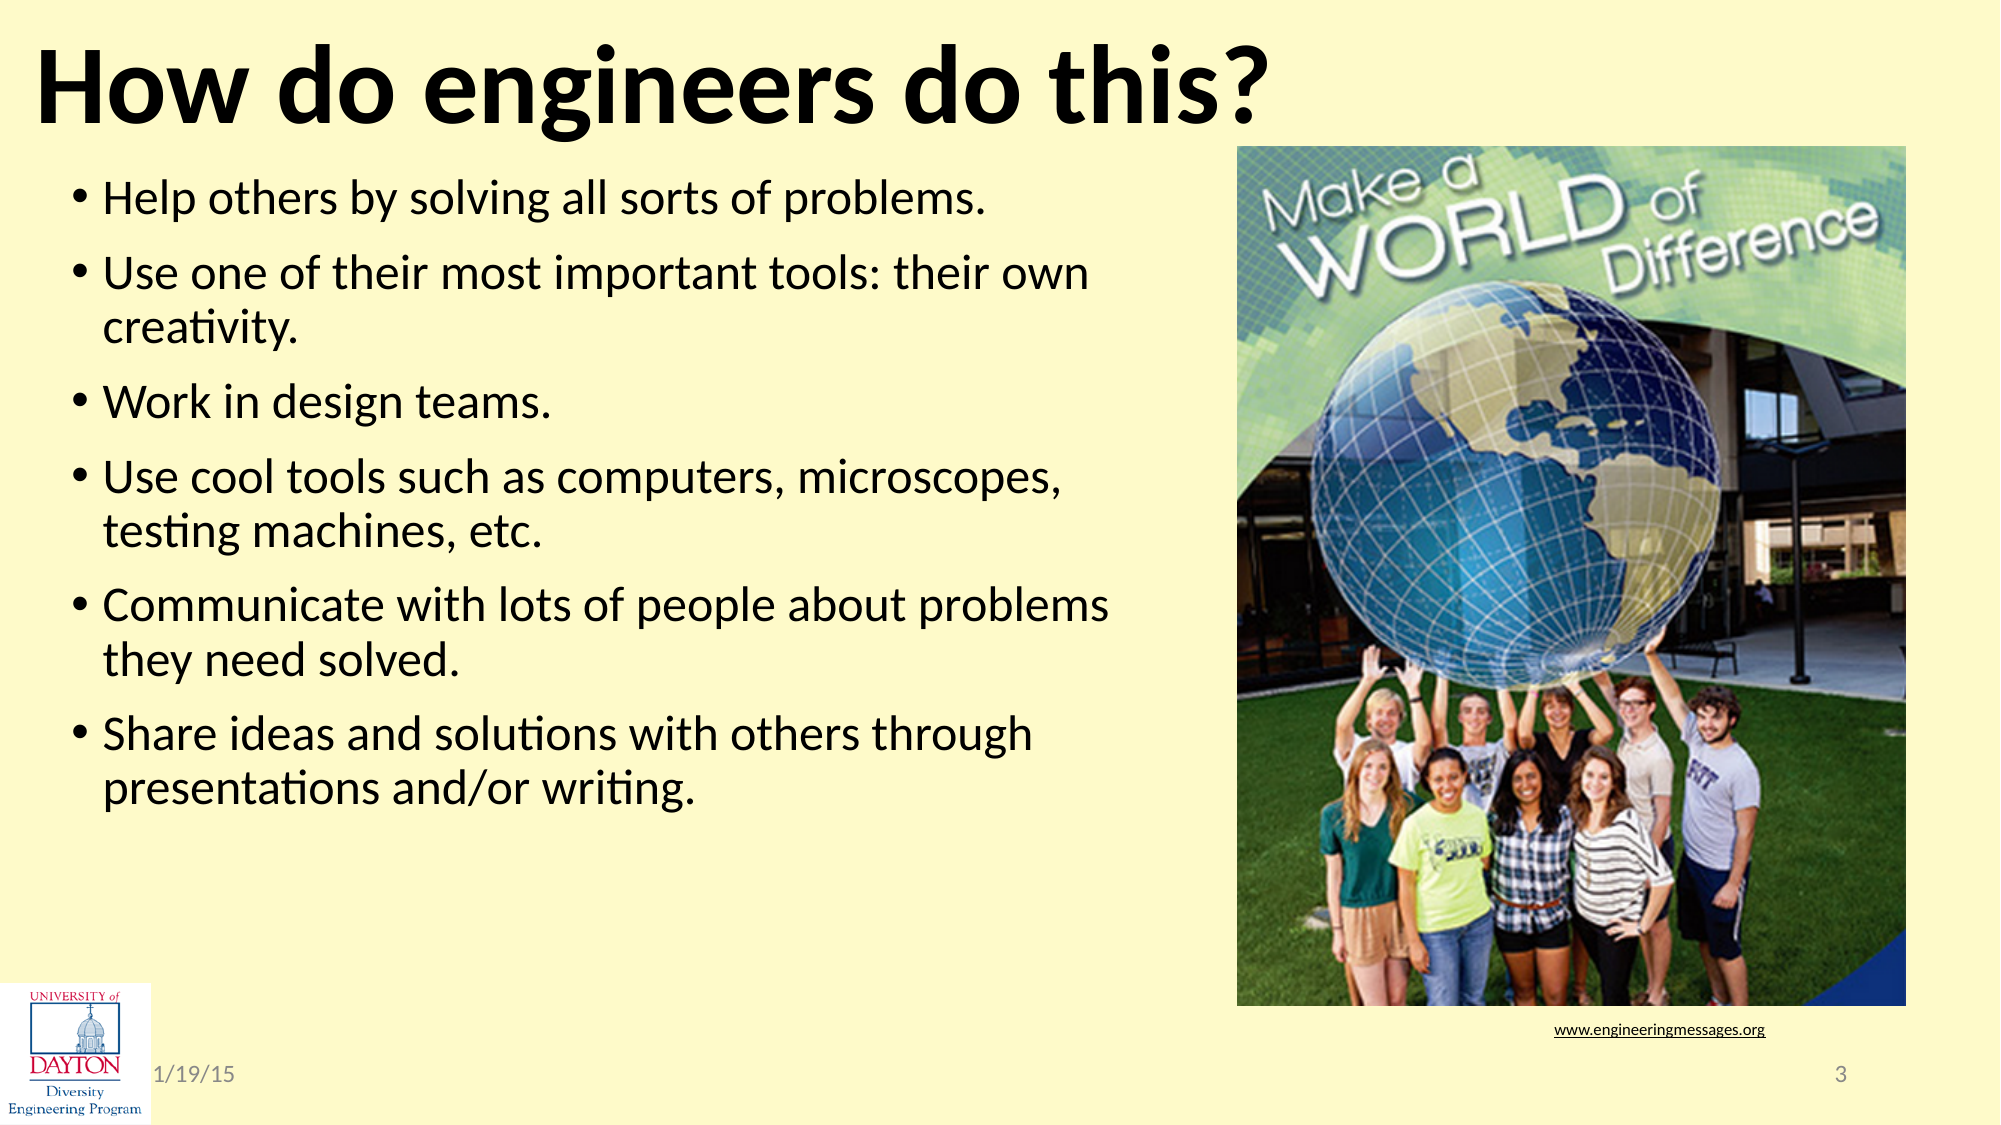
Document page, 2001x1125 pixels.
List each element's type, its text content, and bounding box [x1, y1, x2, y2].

text_box www.engineeringmessages.org [1539, 1014, 1789, 1047]
picture [0, 983, 151, 1125]
title How do engineers do this? [20, 4, 1746, 169]
list Help others by solving all sorts of problems. Use one of their most important tools: their own creativity. Work in design teams. Use cool tools such as computers, microscopes, testing machines, etc. Communicate with lots of people about problems they need solved. Share ideas and solutions with others through presentations and/or writing. [50, 164, 1175, 1046]
picture [1237, 146, 1906, 1006]
